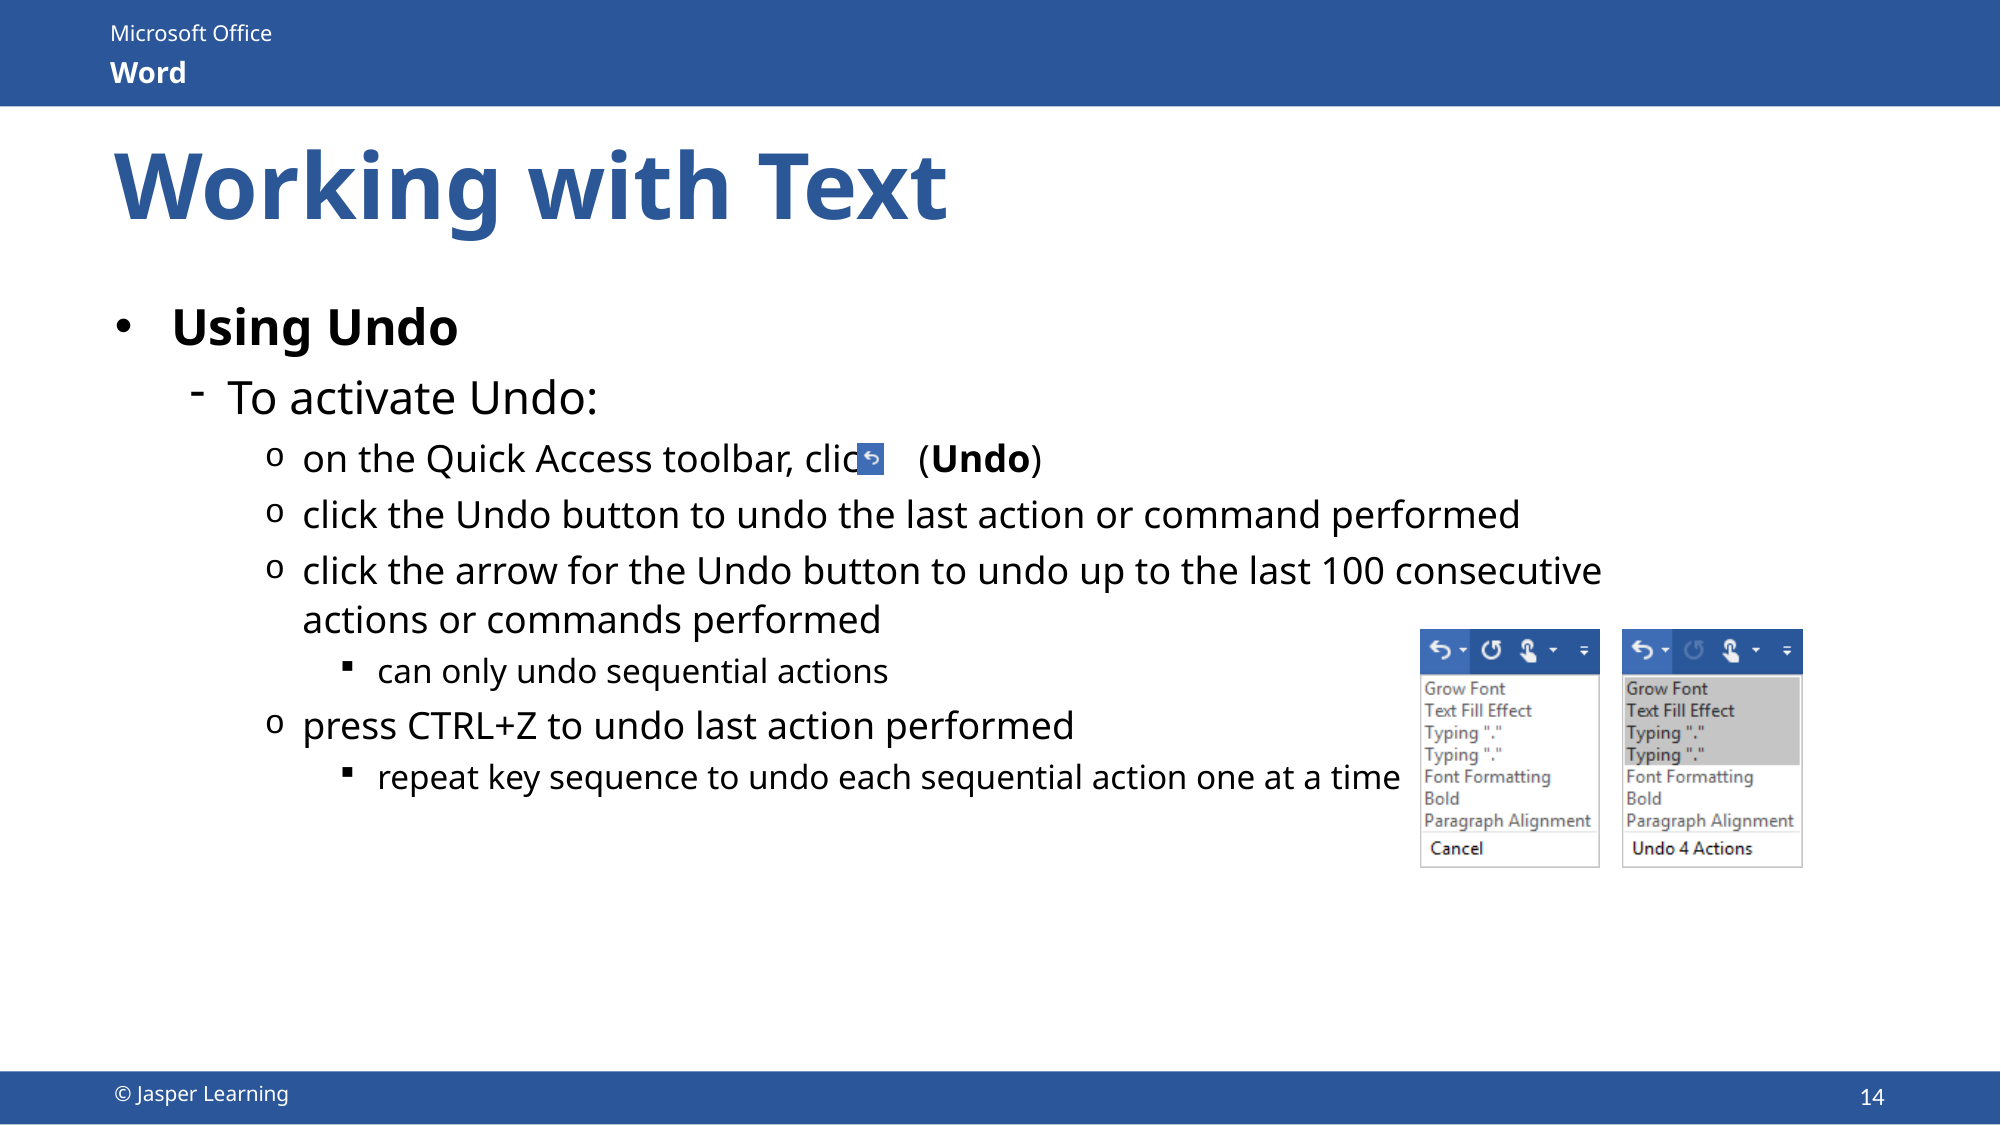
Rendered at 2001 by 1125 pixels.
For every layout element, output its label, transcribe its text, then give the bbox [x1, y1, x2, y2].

list Using Undo To activate Undo: on the Quick Access toolbar, click (Undo) click the Undo button to undo the last action or command performed click the arrow for the Undo button to undo up to the last 100 consecutive actions or commands performed can only undo sequential actions press CTRL+Z to undo last action performed repeat key sequence to undo each sequential action one at a time [99, 283, 1900, 1026]
slide_number 14 [1433, 1065, 1900, 1125]
picture [1420, 628, 1601, 869]
title Working with Text [99, 118, 1866, 248]
picture [857, 443, 884, 475]
footer © Jasper Learning [99, 1074, 775, 1116]
picture [1622, 628, 1803, 869]
